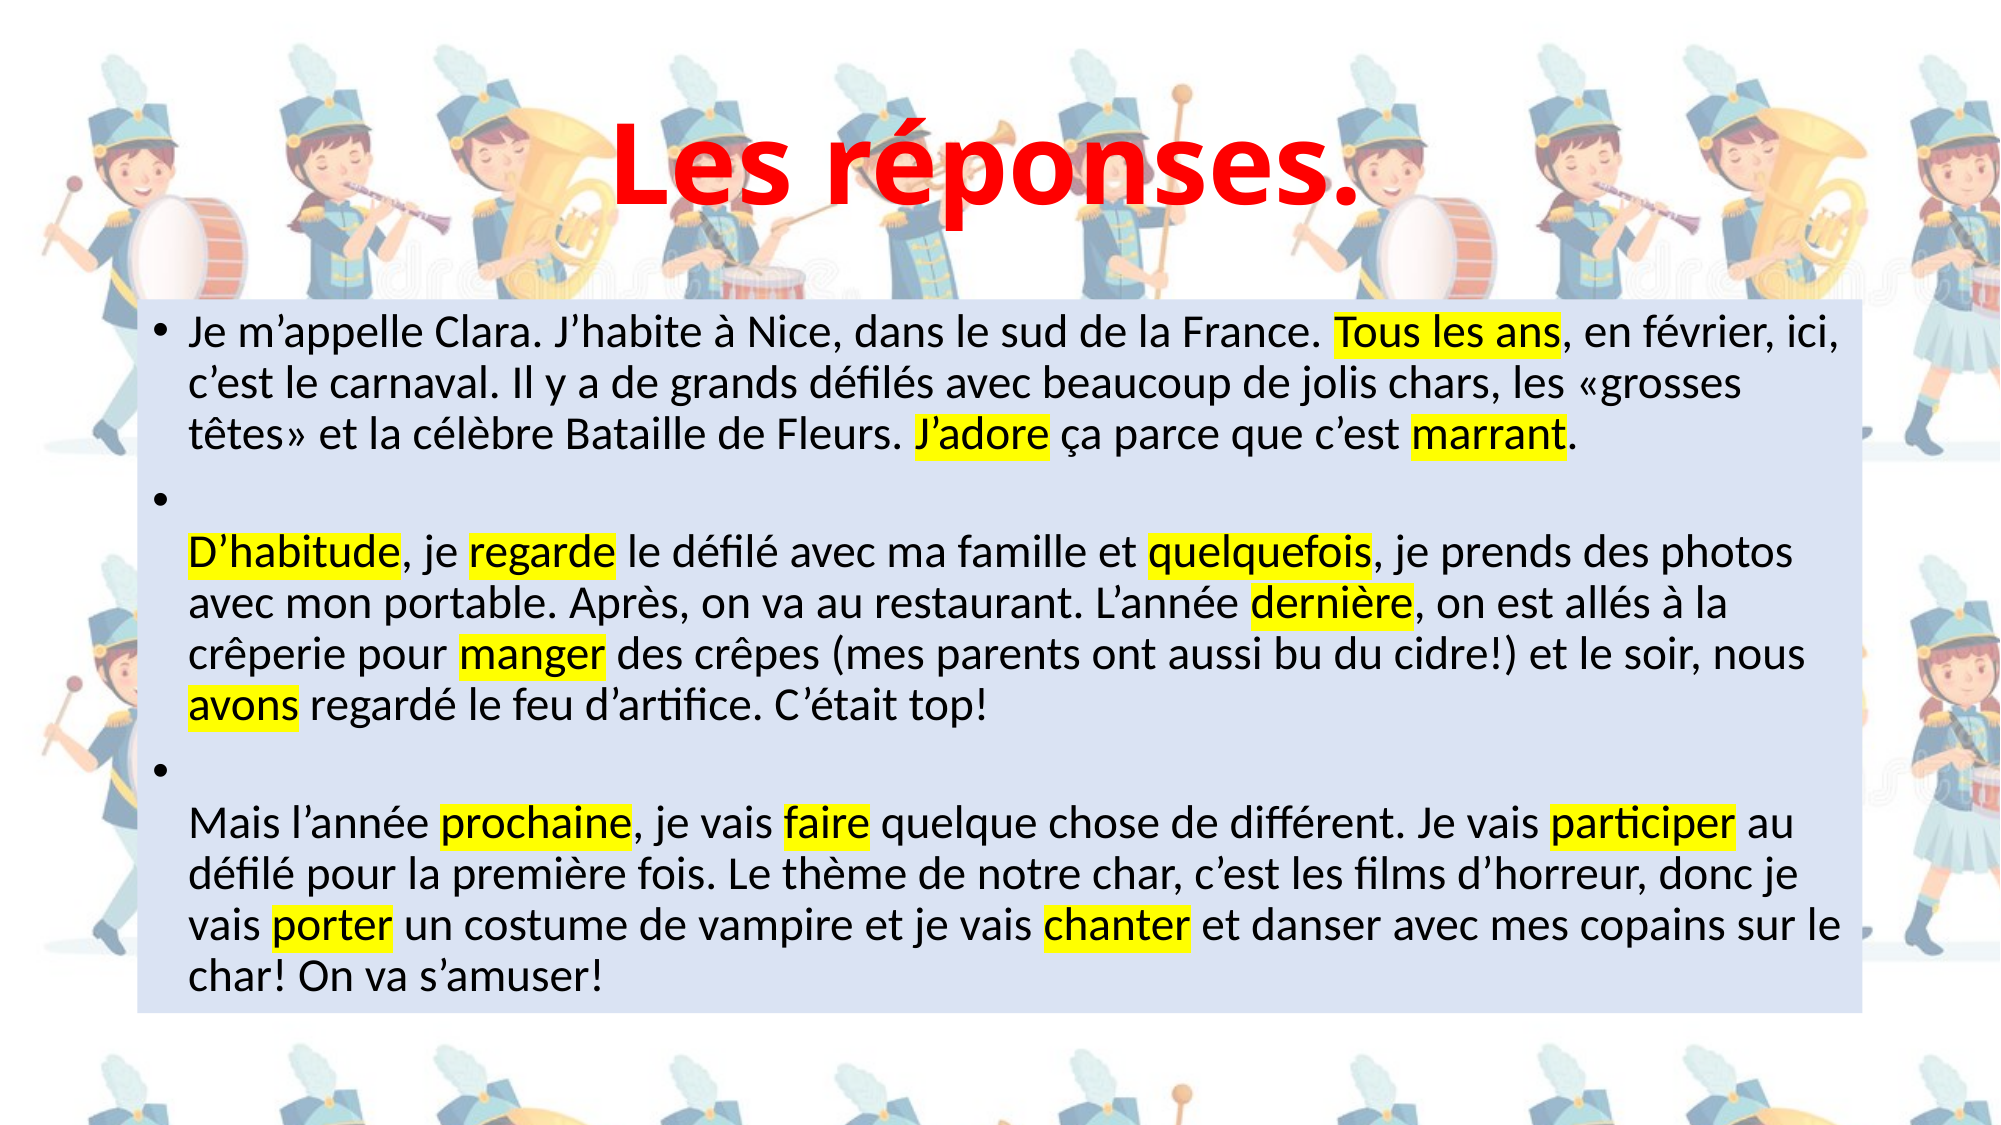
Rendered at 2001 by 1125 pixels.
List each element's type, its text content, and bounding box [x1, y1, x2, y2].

title Les réponses. [137, 59, 1863, 278]
list Je m’appelle Clara. J’habite à Nice, dans le sud de la France. Tous les ans, en février, ici, c’est le carnaval. Il y a de grands défilés avec beaucoup de jolis chars, les «grosses têtes» et la célèbre Bataille de Fleurs. J’adore ça parce que c’est marrant. D’habitude, je regarde le défilé avec ma famille et quelquefois, je prends des photos avec mon portable. Après, on va au restaurant. L’année dernière, on est allés à la crêperie pour manger des crêpes (mes parents ont aussi bu du cidre!) et le soir, nous avons regardé le feu d’artifice. C’était top! Mais l’année prochaine, je vais faire quelque chose de différent. Je vais participer au défilé pour la première fois. Le thème de notre char, c’est les films d’horreur, donc je vais porter un costume de vampire et je vais chanter et danser avec mes copains sur le char! On va s’amuser! [137, 299, 1863, 1014]
